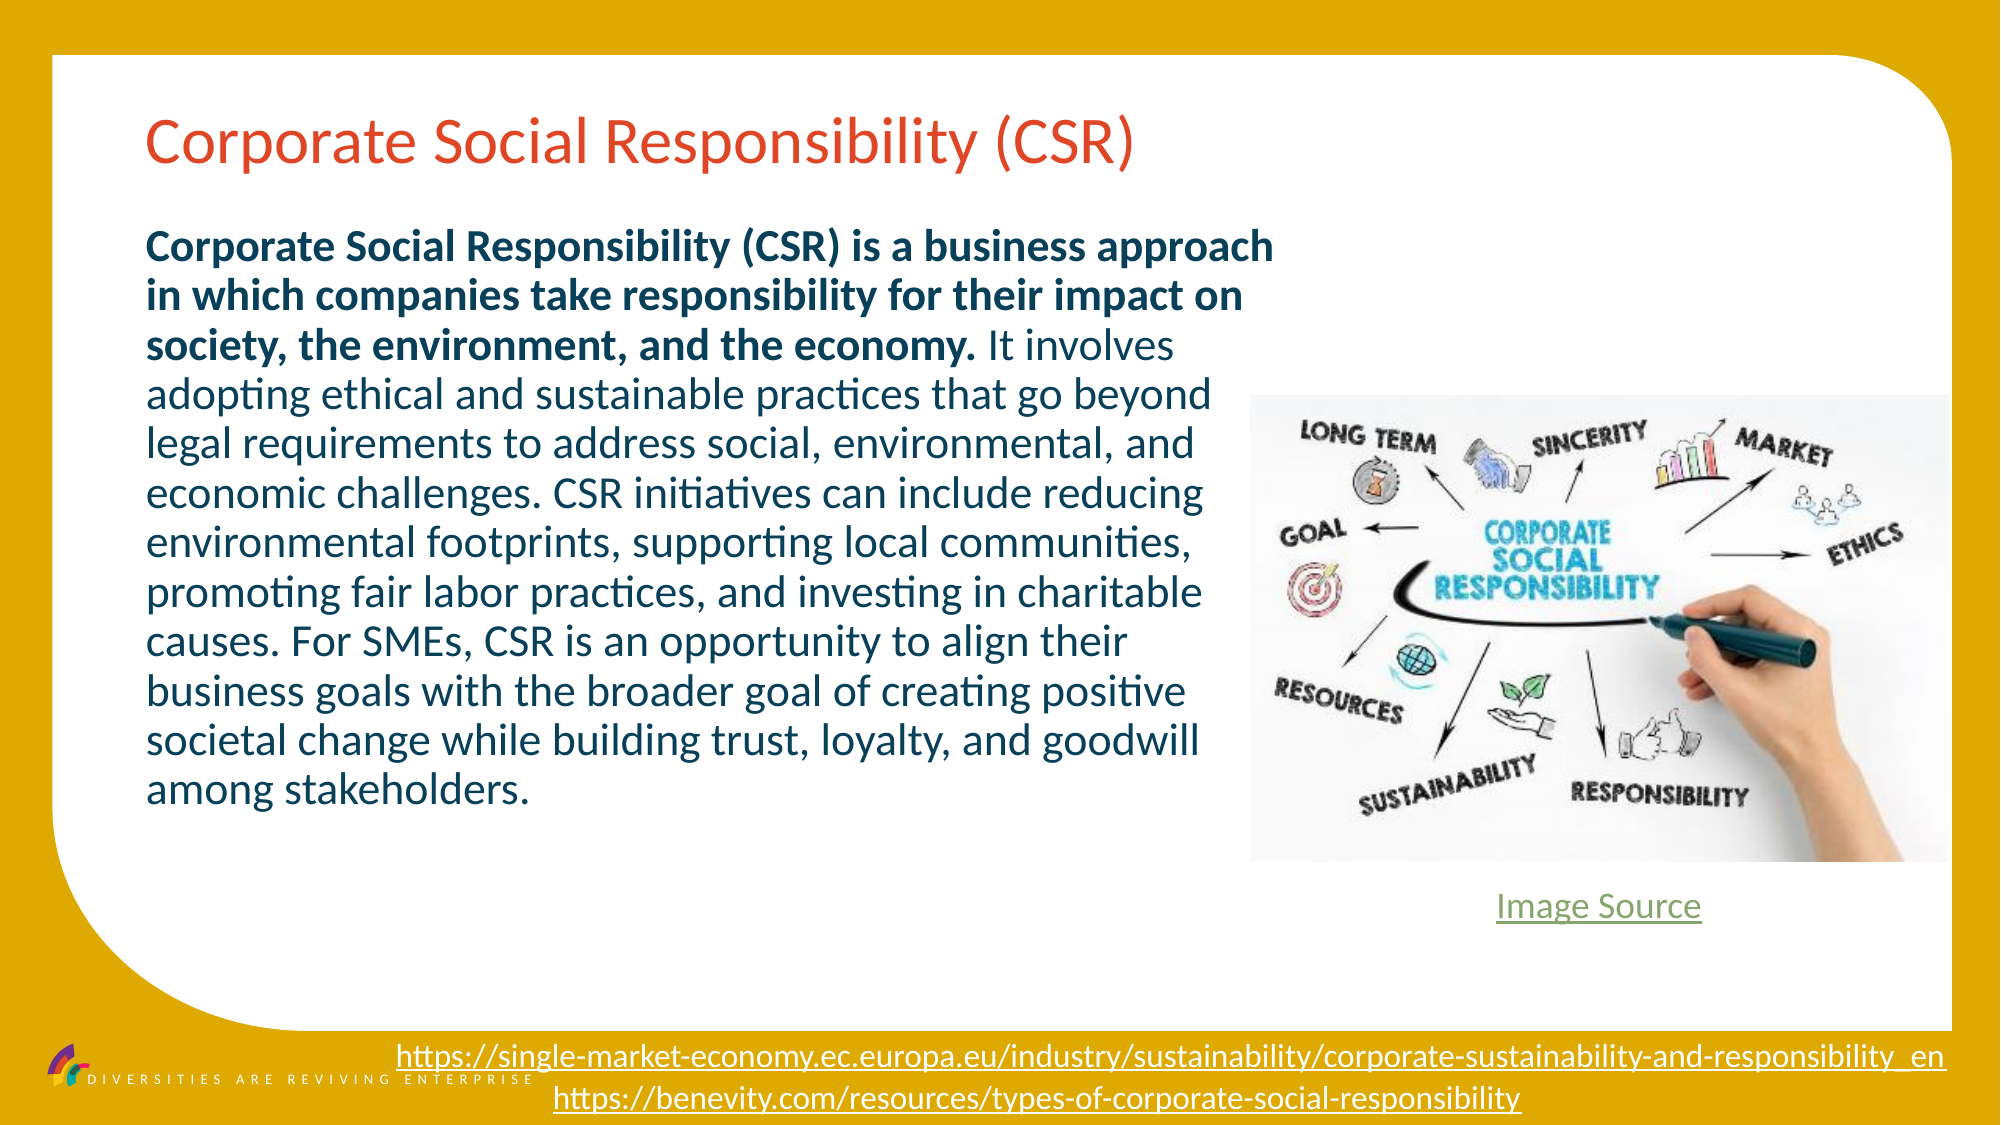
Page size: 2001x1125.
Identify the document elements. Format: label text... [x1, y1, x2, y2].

picture [1249, 395, 1949, 862]
text_box https://benevity.com/resources/types-of-corporate-social-responsibility [538, 1082, 1770, 1124]
list Corporate Social Responsibility (CSR) [130, 98, 1869, 231]
list Corporate Social Responsibility (CSR) is a business approach in which companies take responsibility for their impact on society, the environment, and the economy. It involves adopting ethical and sustainable practices that go beyond legal requirements to address social, environmental, and economic challenges. CSR initiatives can include reducing environmental footprints, supporting local communities, promoting fair labor practices, and investing in charitable causes. For SMEs, CSR is an opportunity to align their business goals with the broader goal of creating positive societal change while building trust, loyalty, and goodwill among stakeholders. [130, 231, 1304, 846]
text_box Image Source [1437, 873, 1762, 934]
text_box https://single-market-economy.ec.europa.eu/industry/sustainability/corporate-sustainability-and-responsibility_en [380, 1026, 2000, 1082]
